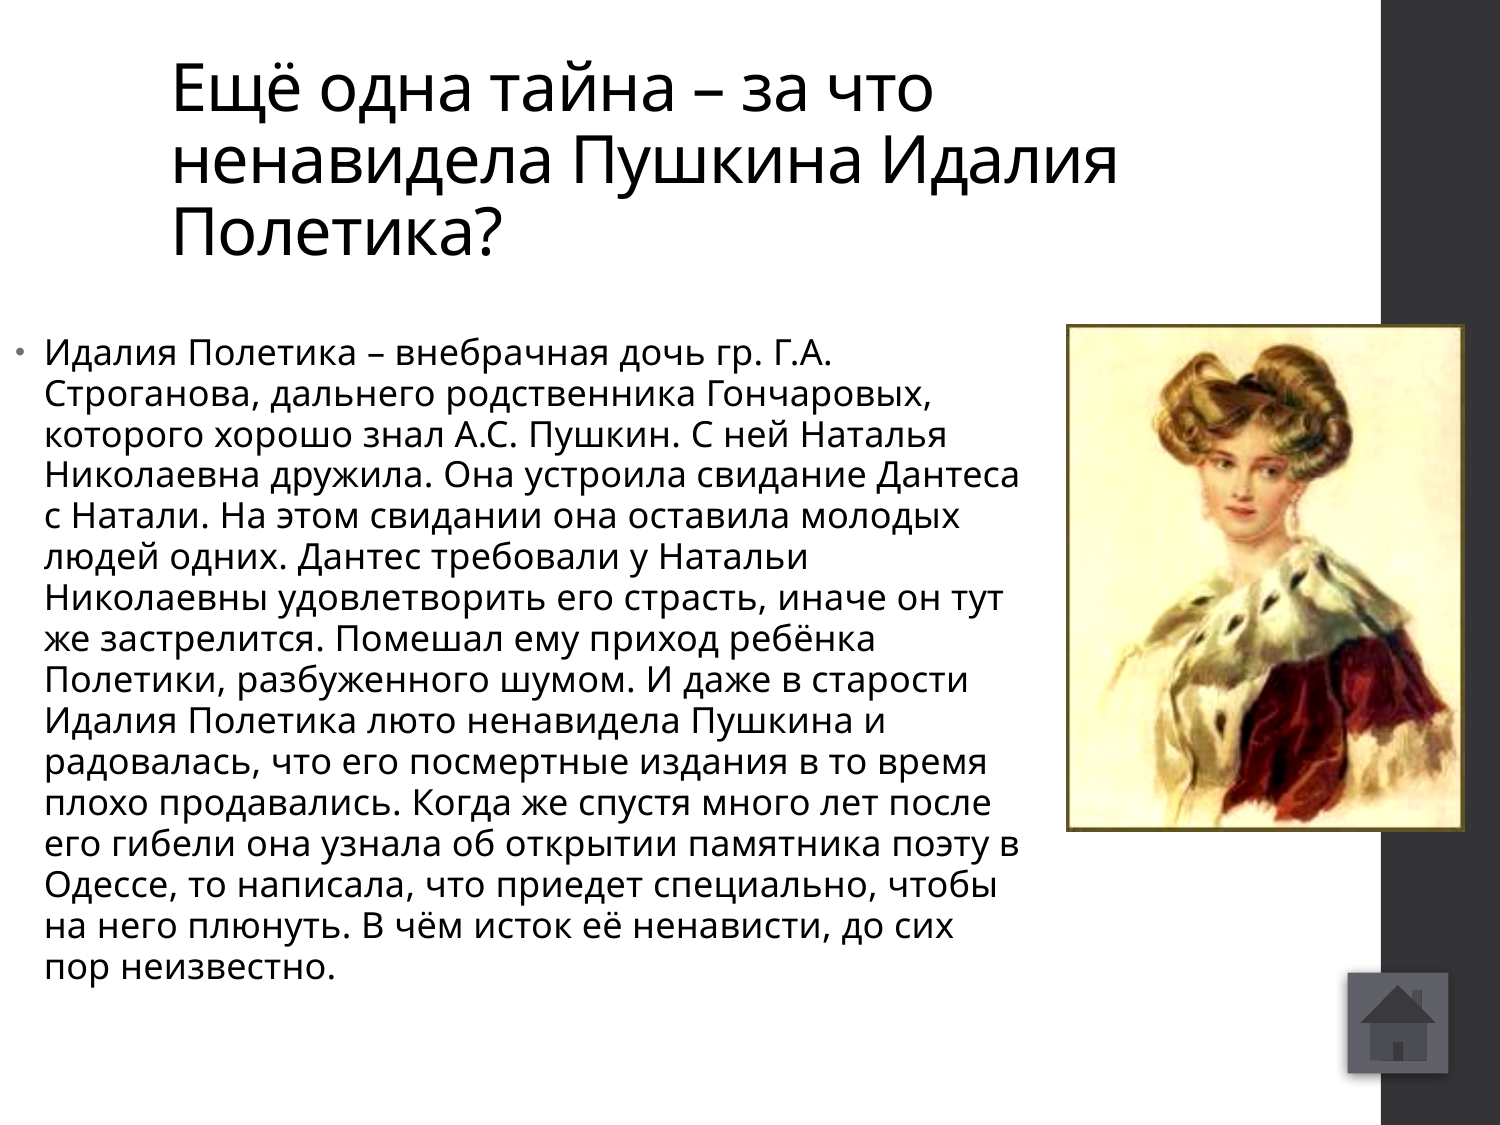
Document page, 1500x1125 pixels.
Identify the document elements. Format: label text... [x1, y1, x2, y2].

text_box [1347, 972, 1449, 1074]
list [1066, 324, 1466, 833]
list Идалия Полетика – внебрачная дочь гр. Г.А. Строганова, дальнего родственника Гончаровых, которого хорошо знал А.С. Пушкин. С ней Наталья Николаевна дружила. Она устроила свидание Дантеса с Натали. На этом свидании она оставила молодых людей одних. Дантес требовали у Натальи Николаевны удовлетворить его страсть, иначе он тут же застрелится. Помешал ему приход ребёнка Полетики, разбуженного шумом. И даже в старости Идалия Полетика люто ненавидела Пушкина и радовалась, что его посмертные издания в то время плохо продавались. Когда же спустя много лет после его гибели она узнала об открытии памятника поэту в Одессе, то написала, что приедет специально, чтобы на него плюнуть. В чём исток её ненависти, до сих пор неизвестно. [0, 324, 1043, 1000]
title Ещё одна тайна – за что ненавидела Пушкина Идалия Полетика? [155, 60, 1348, 278]
